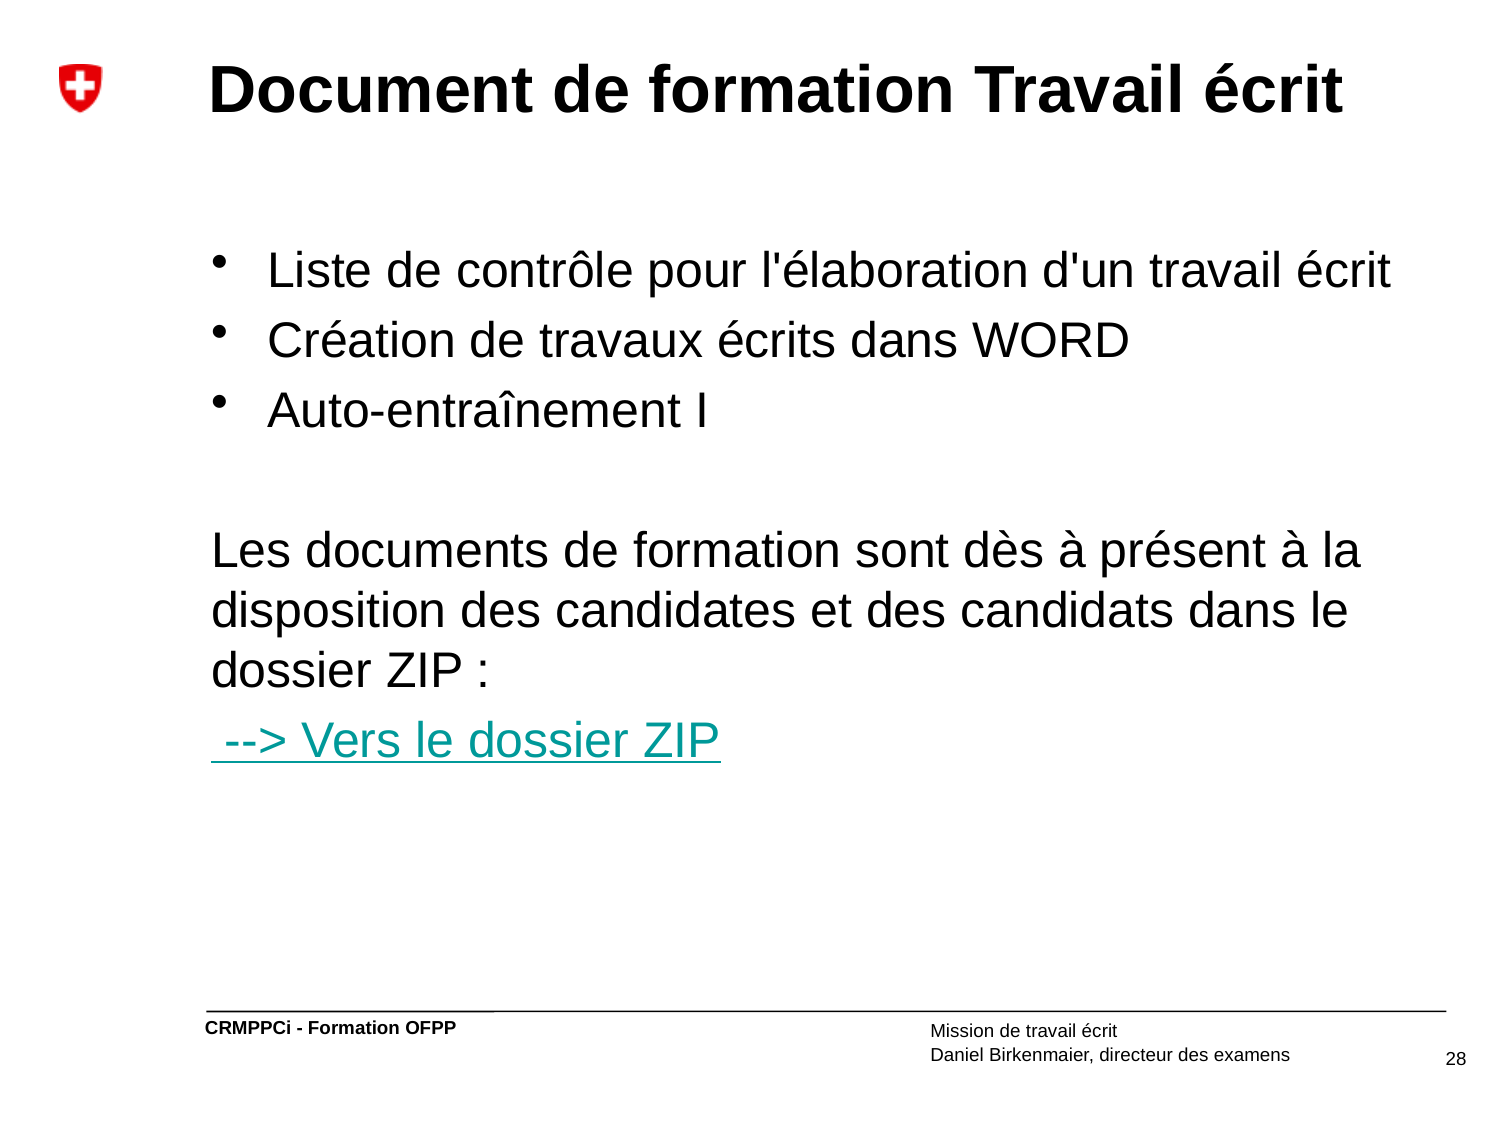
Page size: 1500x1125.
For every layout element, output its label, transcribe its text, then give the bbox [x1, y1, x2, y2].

picture [59, 64, 103, 114]
footer Daniel Birkenmaier, directeur des examens [915, 1048, 1447, 1071]
title Document de formation Travail écrit [207, 45, 1433, 209]
list Liste de contrôle pour l'élaboration d'un travail écrit Création de travaux écrits dans WORD Auto-entraînement I Les documents de formation sont dès à présent à la disposition des candidates et des candidats dans le dossier ZIP : --> Vers le dossier ZIP [210, 237, 1438, 1012]
slide_number Mission de travail écrit [915, 1011, 1447, 1048]
